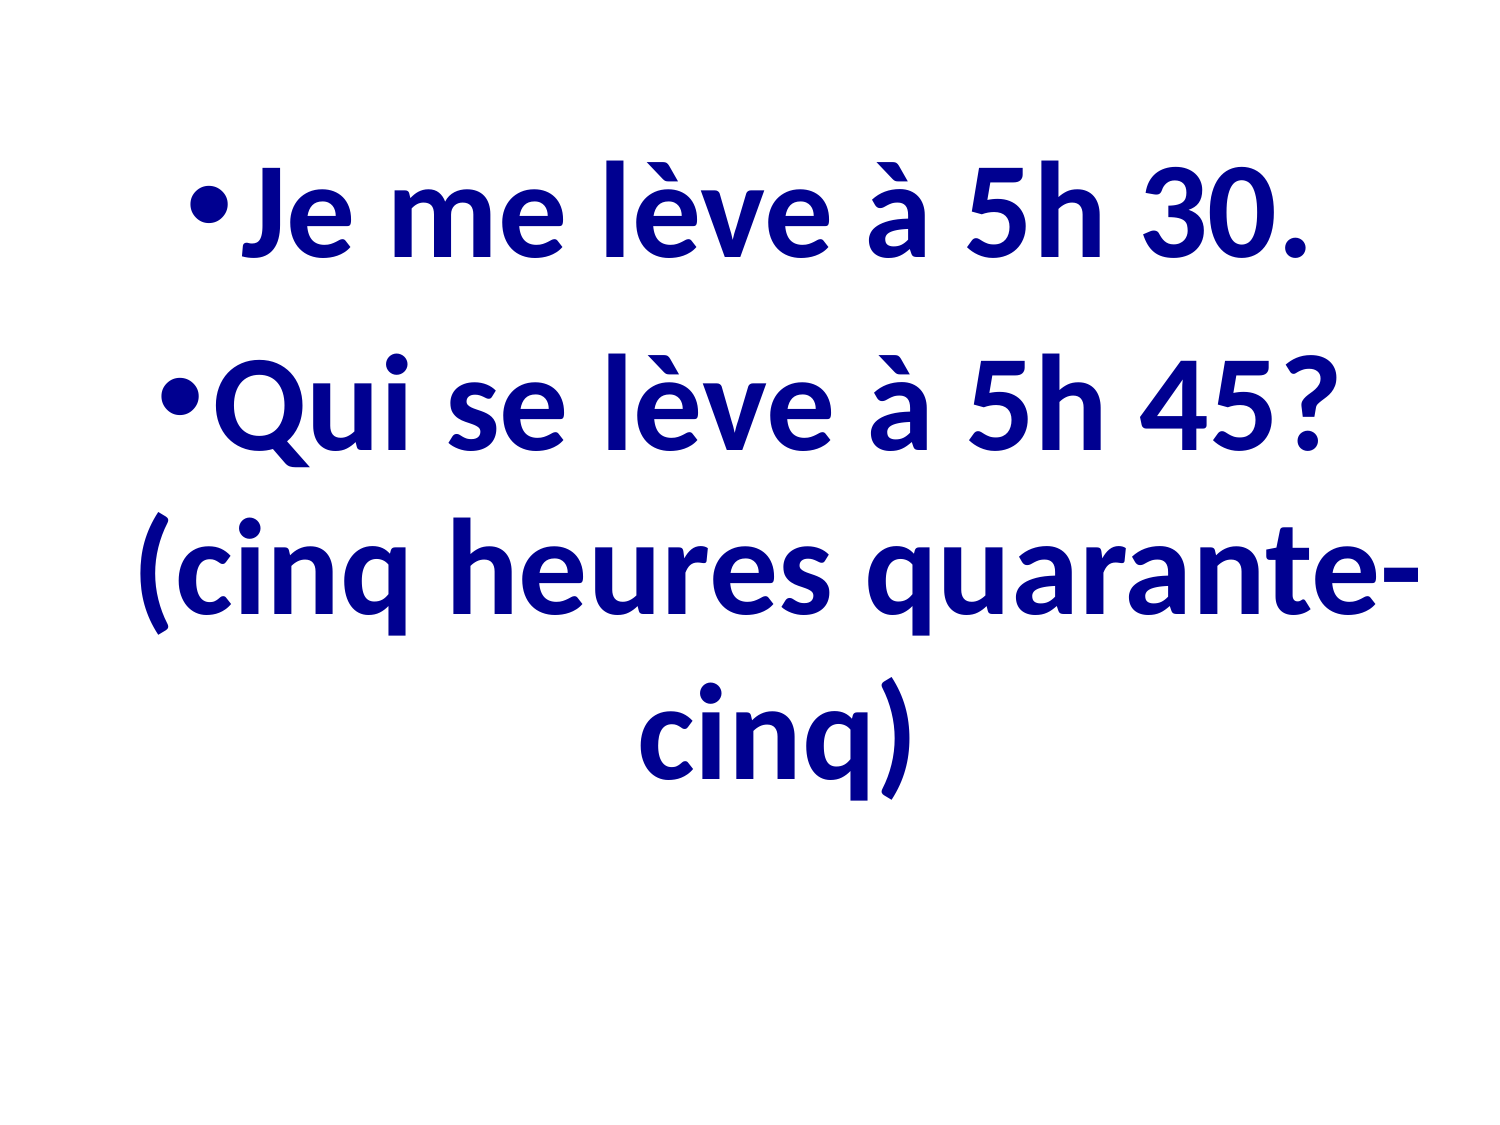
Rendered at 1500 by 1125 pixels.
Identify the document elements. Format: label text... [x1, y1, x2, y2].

list Je me lève à 5h 30. Qui se lève à 5h 45? (cinq heures quarante-cinq) [12, 112, 1488, 388]
